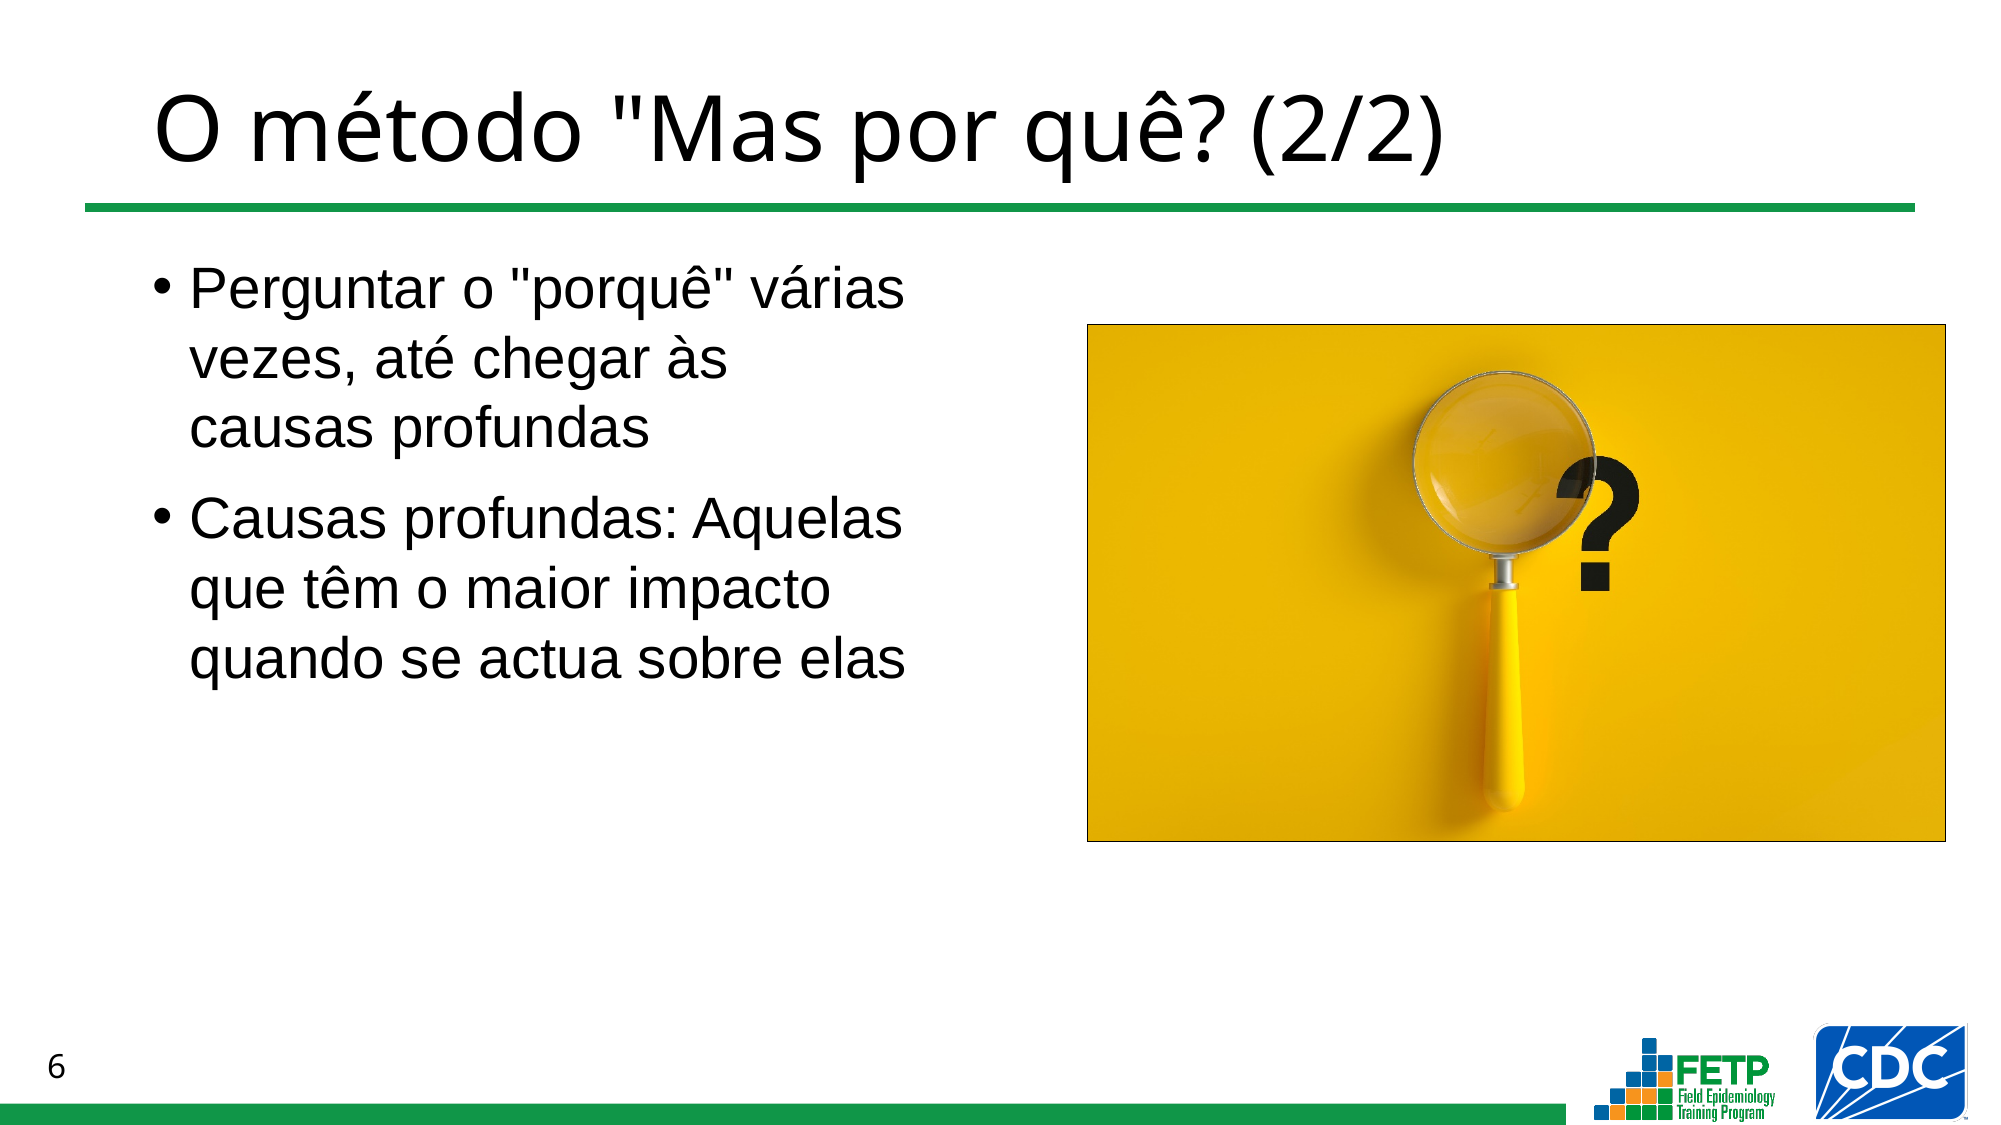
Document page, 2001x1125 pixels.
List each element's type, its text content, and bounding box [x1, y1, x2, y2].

picture [1087, 324, 1946, 842]
picture [1594, 1038, 1775, 1122]
list Perguntar o "porquê" várias vezes, até chegar às causas profundas Causas profundas: Aquelas que têm o maior impacto quando se actua sobre elas [137, 242, 1025, 1004]
picture [1813, 1023, 1968, 1122]
title O método "Mas por quê? (2/2) [137, 75, 1863, 207]
